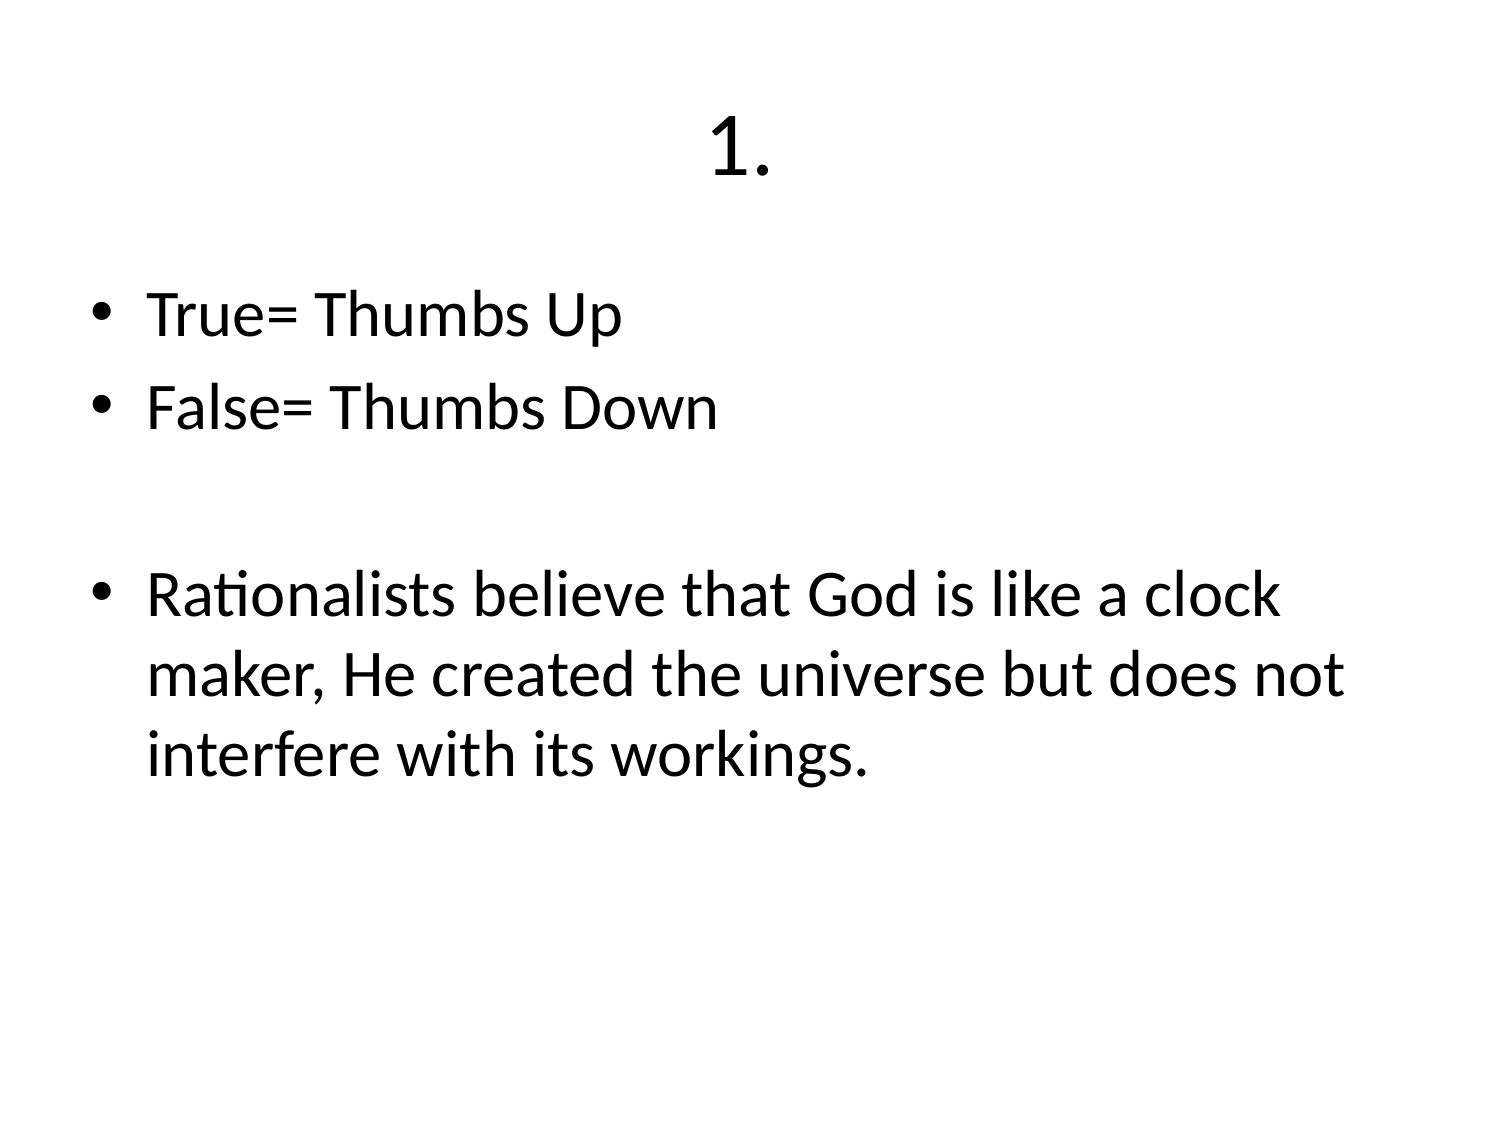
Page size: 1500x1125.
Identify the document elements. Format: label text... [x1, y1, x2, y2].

title 1. [75, 45, 1425, 233]
list True= Thumbs Up False= Thumbs Down Rationalists believe that God is like a clock maker, He created the universe but does not interfere with its workings. [75, 262, 1425, 1005]
